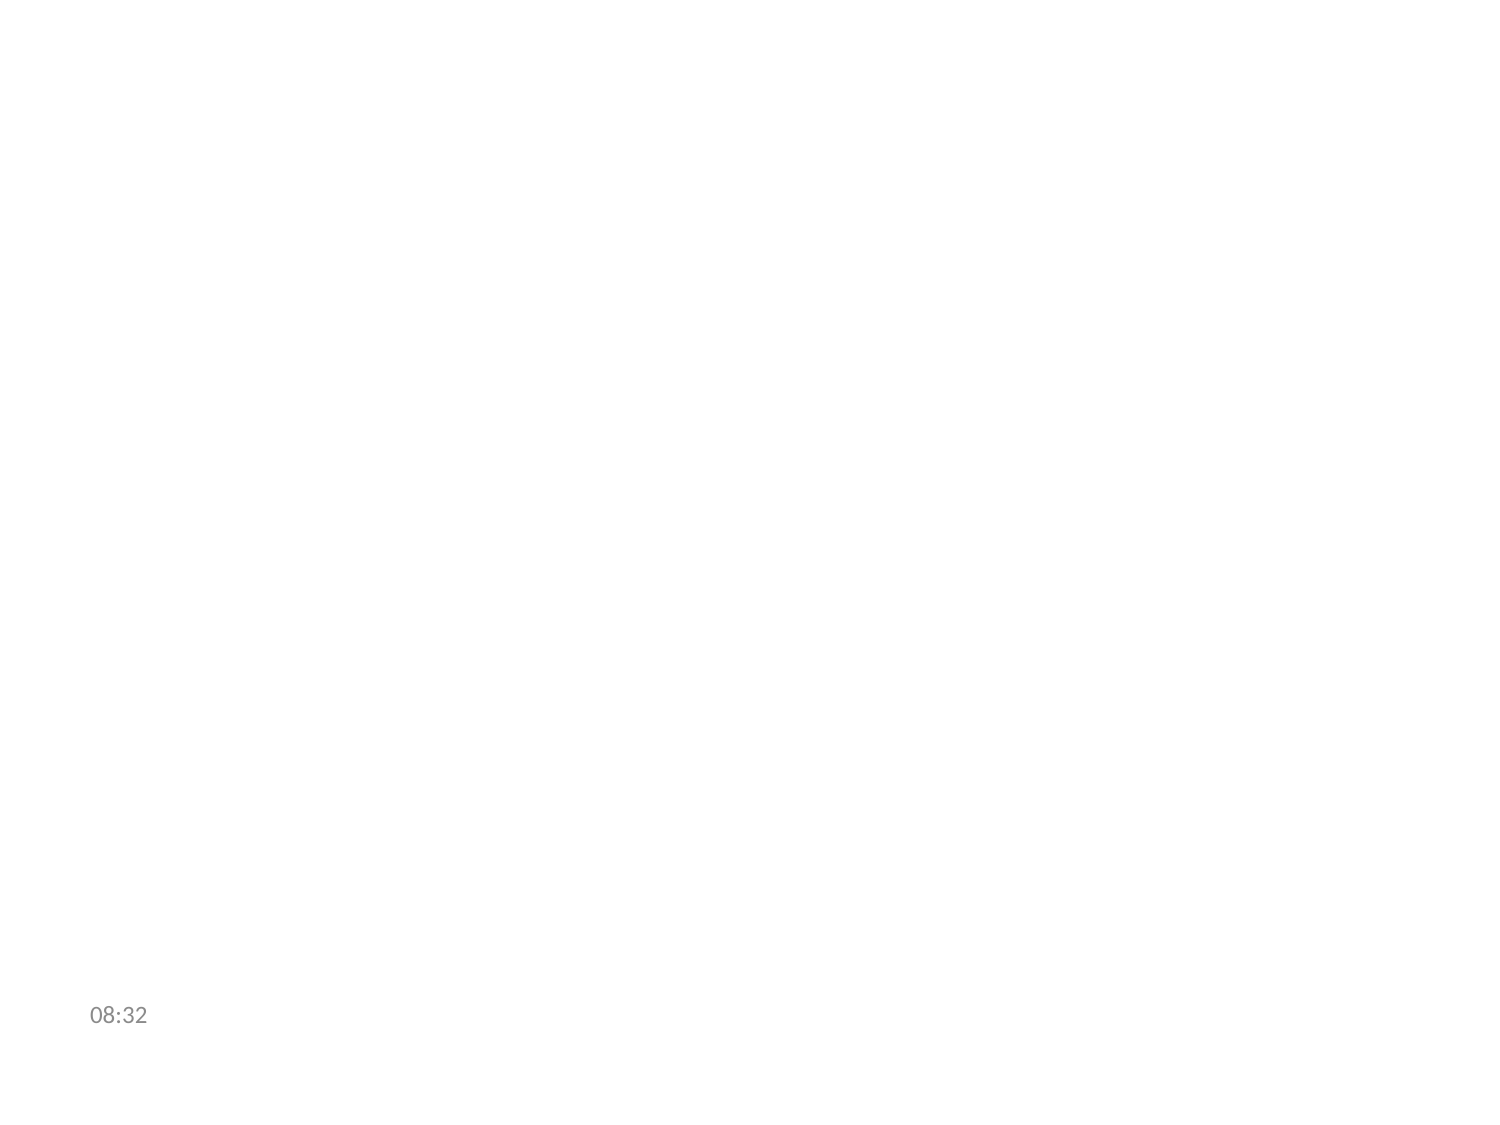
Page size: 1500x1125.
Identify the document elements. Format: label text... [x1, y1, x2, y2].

text_box 15:35 [75, 983, 425, 1044]
